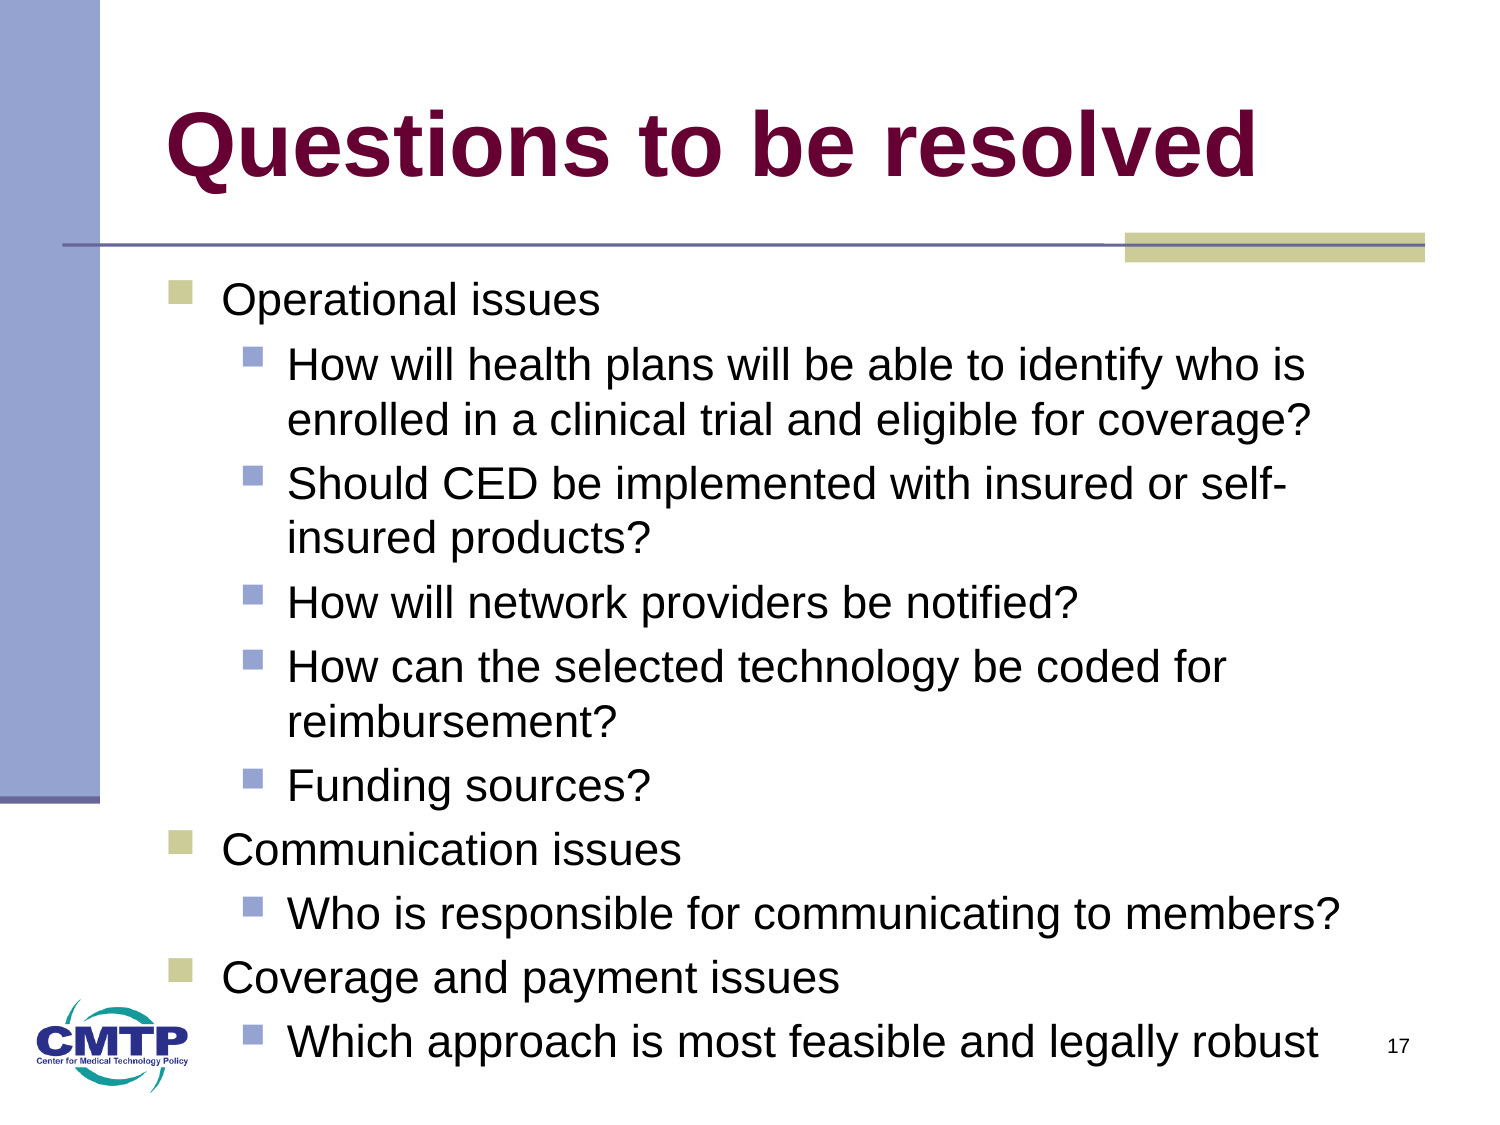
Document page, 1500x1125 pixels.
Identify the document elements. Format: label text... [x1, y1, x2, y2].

picture [34, 999, 188, 1093]
list Operational issues How will health plans will be able to identify who is enrolled in a clinical trial and eligible for coverage? Should CED be implemented with insured or self-insured products? How will network providers be notified? How can the selected technology be coded for reimbursement? Funding sources? Communication issues Who is responsible for communicating to members? Coverage and payment issues Which approach is most feasible and legally robust [149, 262, 1426, 1006]
title Questions to be resolved [149, 45, 1426, 234]
slide_number 17 [1112, 1024, 1426, 1101]
